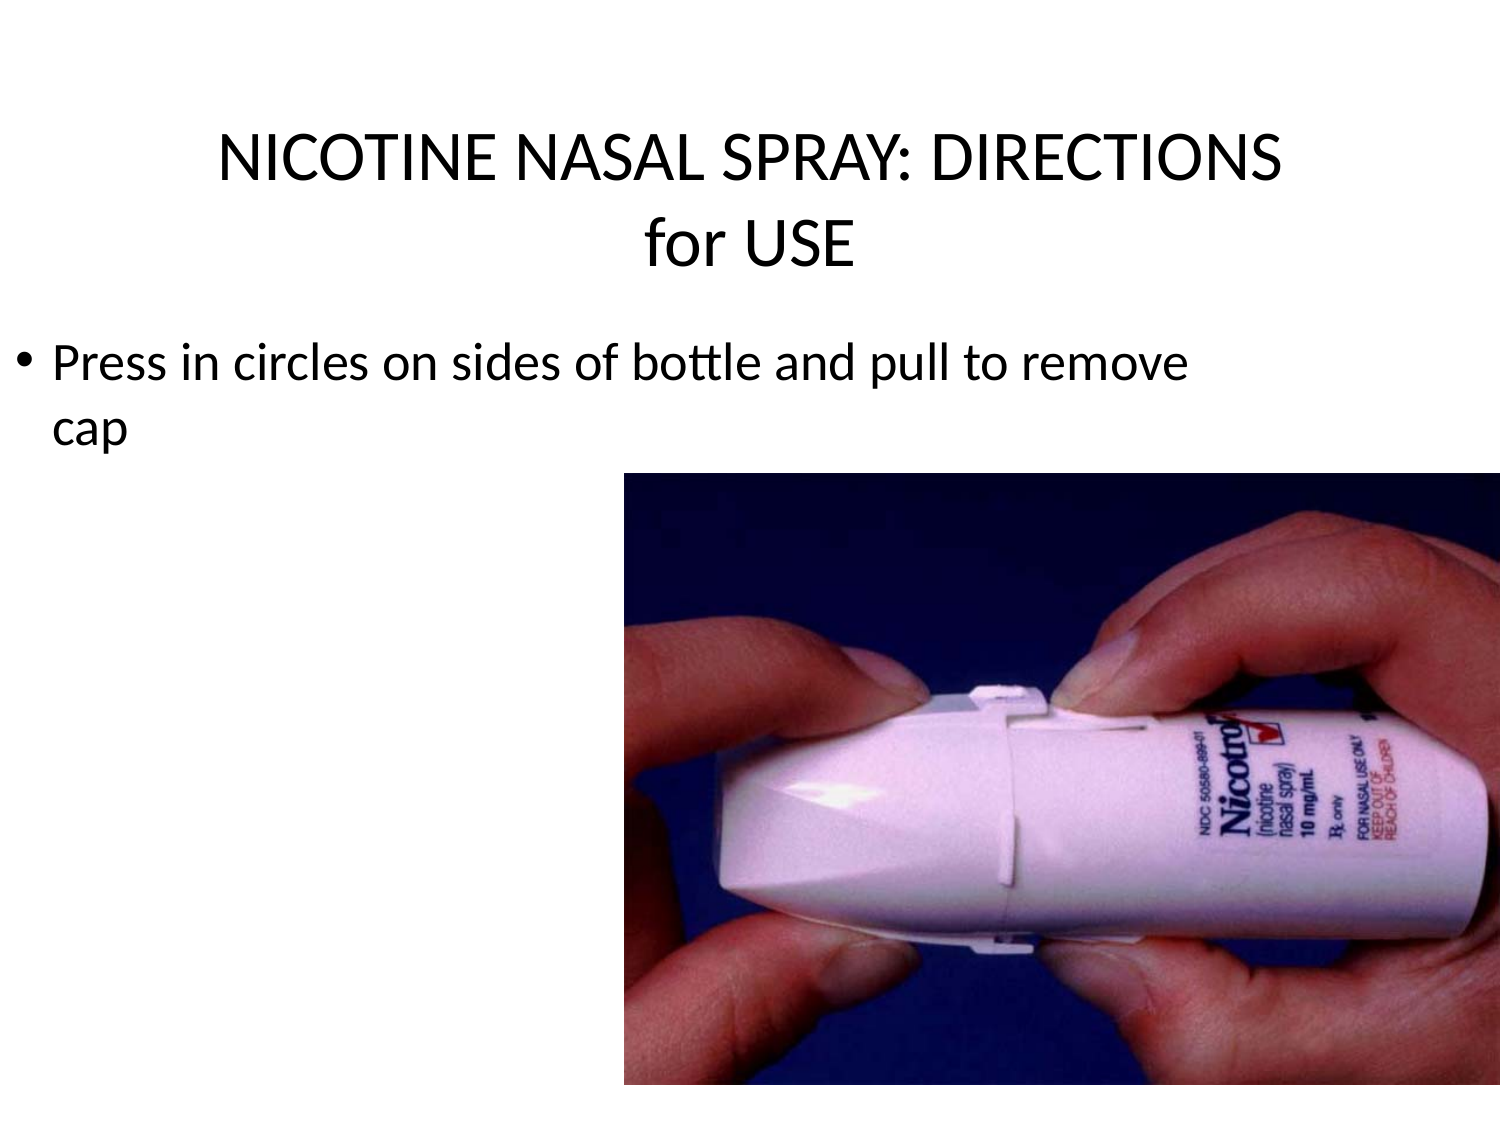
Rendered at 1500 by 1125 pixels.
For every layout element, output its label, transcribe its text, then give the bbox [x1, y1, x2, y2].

title NICOTINE NASAL SPRAY: DIRECTIONS for USE [154, 101, 1347, 289]
list Press in circles on sides of bottle and pull to remove cap [0, 318, 1216, 519]
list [624, 473, 1500, 1086]
